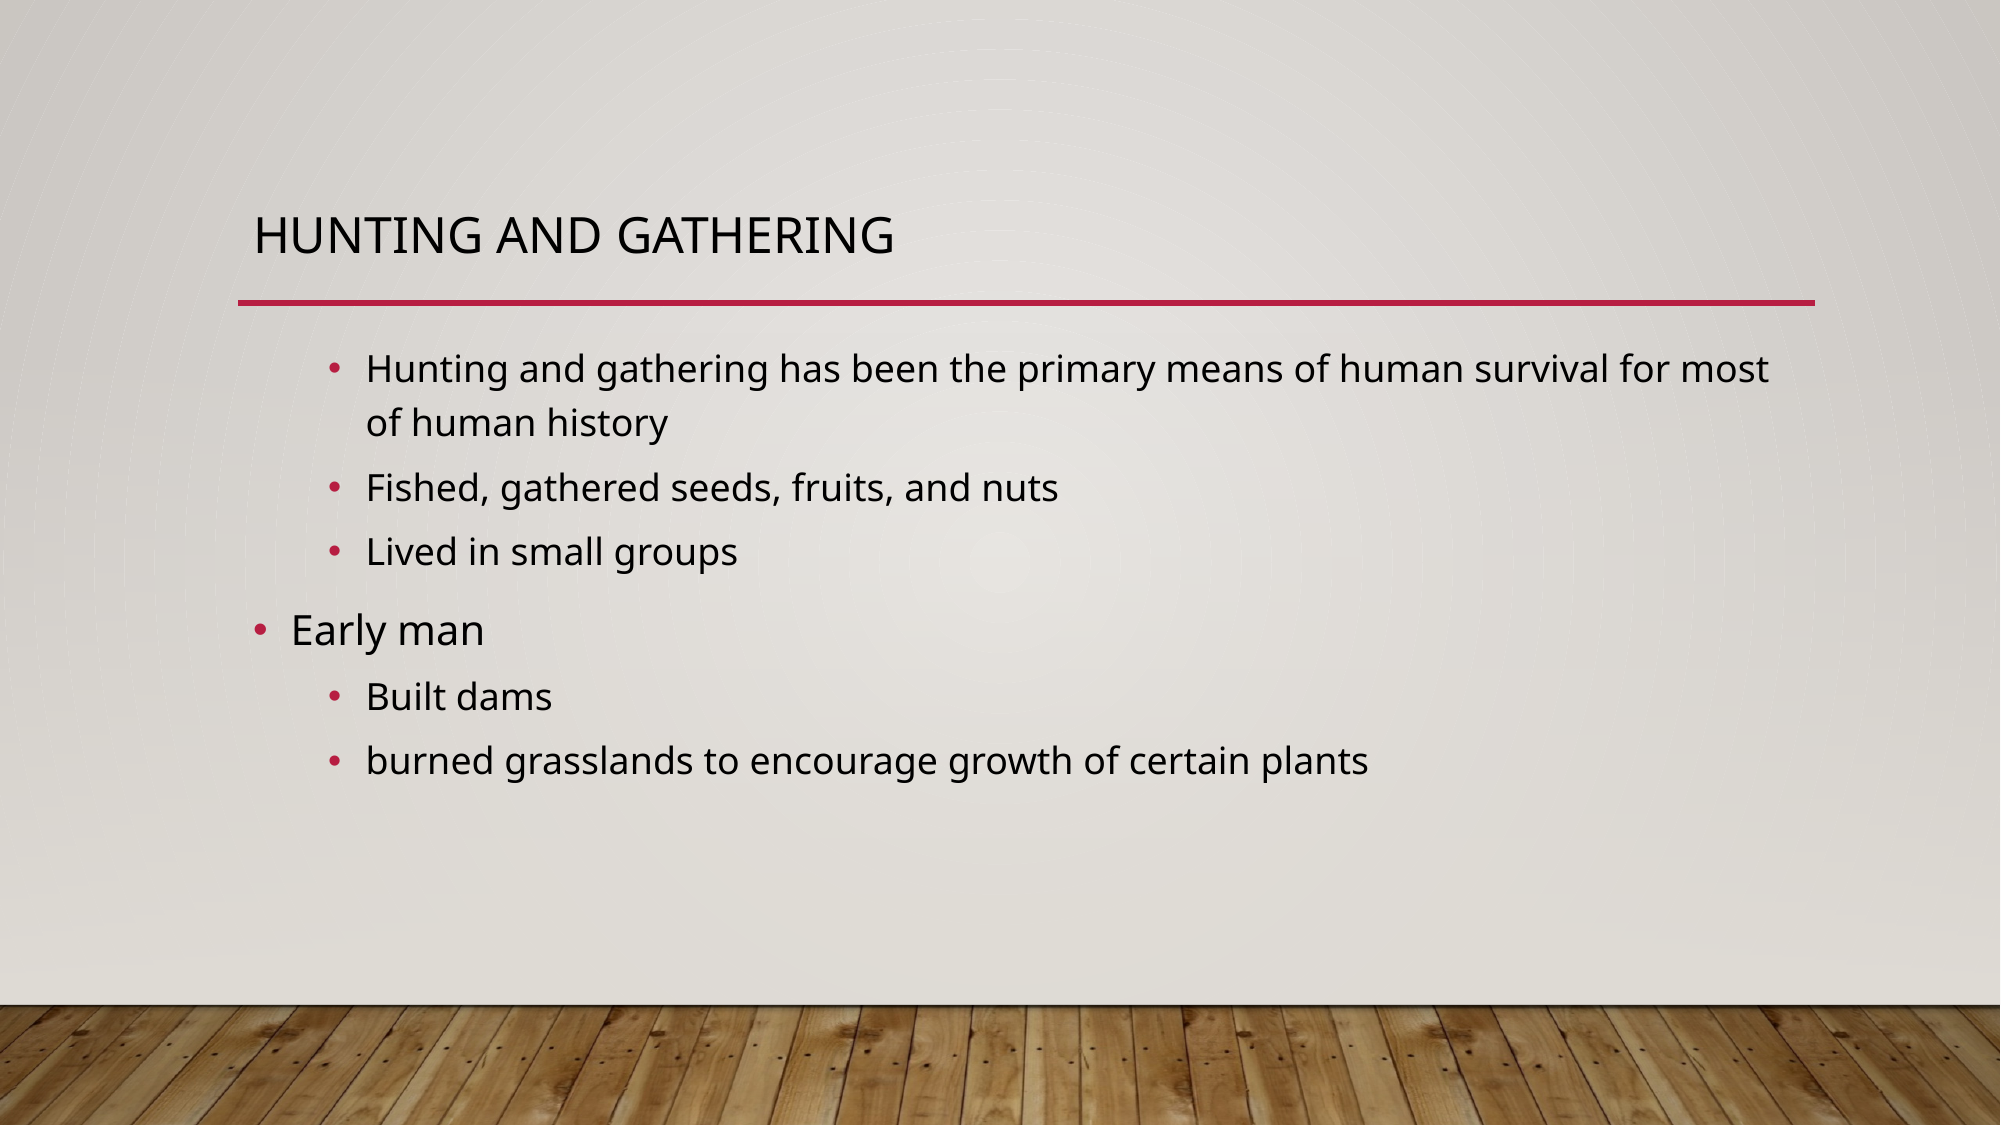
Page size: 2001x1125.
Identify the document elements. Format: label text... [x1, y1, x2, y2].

title HUNTING AND GATHERING [238, 203, 1814, 305]
picture [0, 1005, 2000, 1125]
list Hunting and gathering has been the primary means of human survival for most of human history Fished, gathered seeds, fruits, and nuts Lived in small groups Early man Built dams burned grasslands to encourage growth of certain plants [238, 328, 1814, 895]
